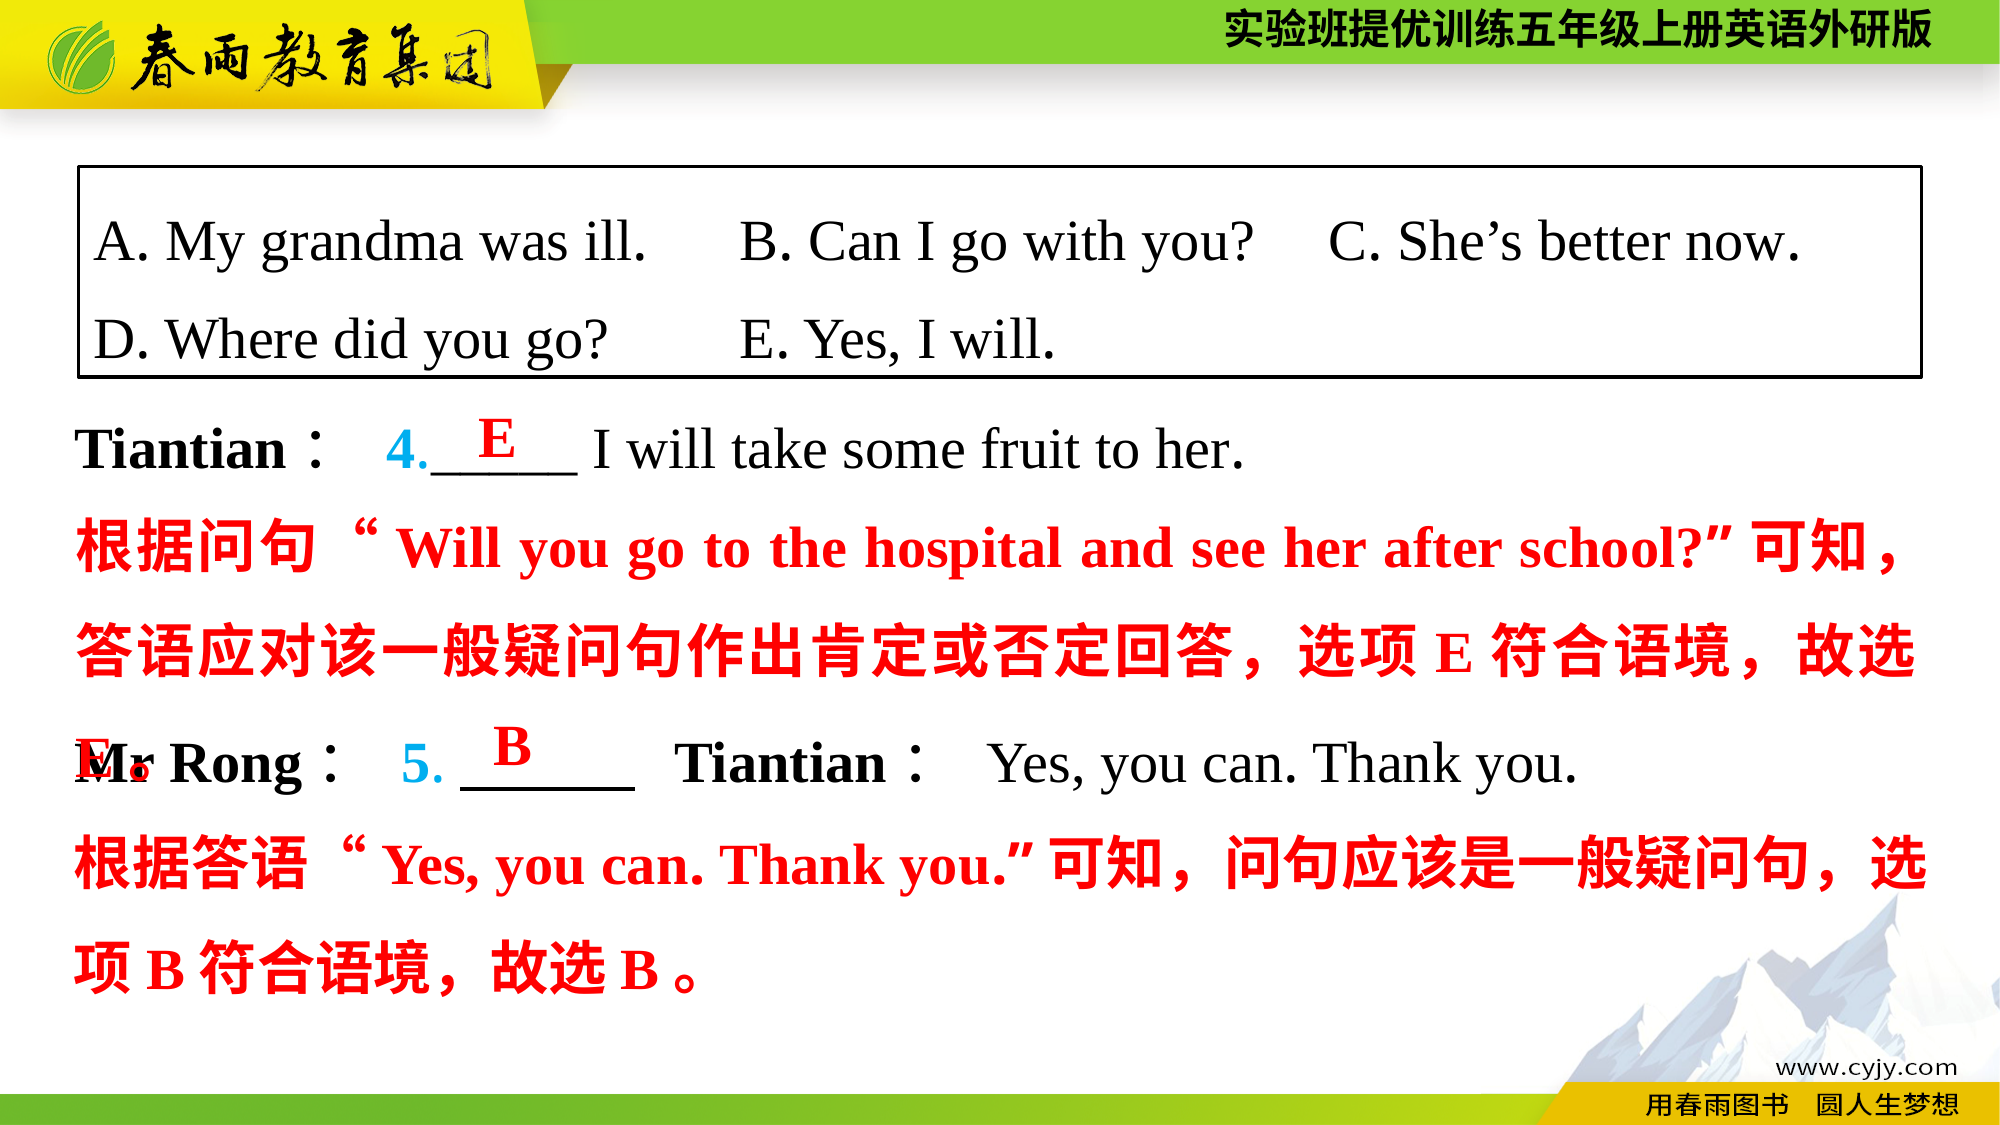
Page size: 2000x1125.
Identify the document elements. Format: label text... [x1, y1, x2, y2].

text_box 根据问句“Will you go to the hospital and see her after school?”可知，答语应对该一般疑问句作出肯定或否定回答，选项E符合语境，故选E。 [60, 467, 1945, 797]
text_box A. My grandma was ill. B. Can I go with you? C. She’s better now. D. Where did you go? E. Yes, I will. [78, 166, 1922, 378]
text_box 根据答语“Yes, you can. Thank you.”可知，问句应该是一般疑问句，选项B符合语境，故选B。 [59, 784, 1944, 1009]
list Tiantian： 4._____ I will take some fruit to her. Mr Rong： 5. Tiantian： Yes, you can. Thank you. [59, 367, 1944, 784]
picture [0, 0, 2000, 1125]
text_box E [463, 391, 533, 467]
